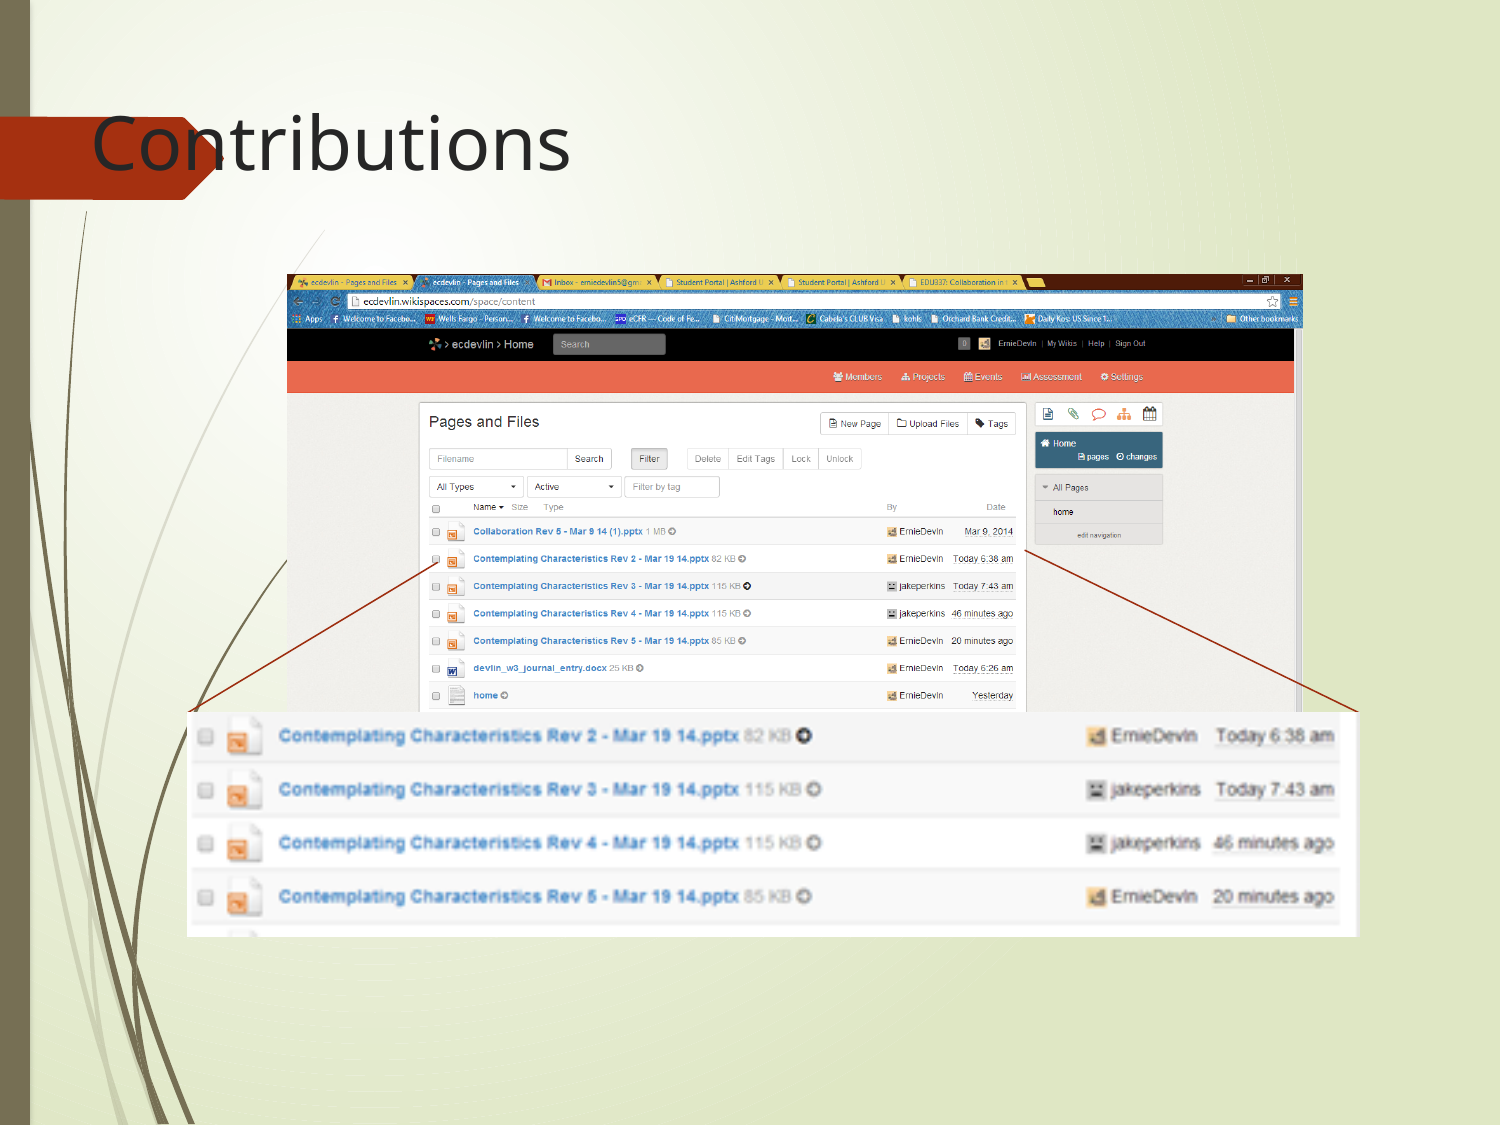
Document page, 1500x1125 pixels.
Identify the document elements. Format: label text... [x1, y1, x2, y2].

picture [287, 274, 1303, 712]
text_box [1024, 550, 1360, 712]
title Contributions [75, 87, 1425, 238]
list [187, 712, 1360, 937]
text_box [187, 562, 438, 712]
